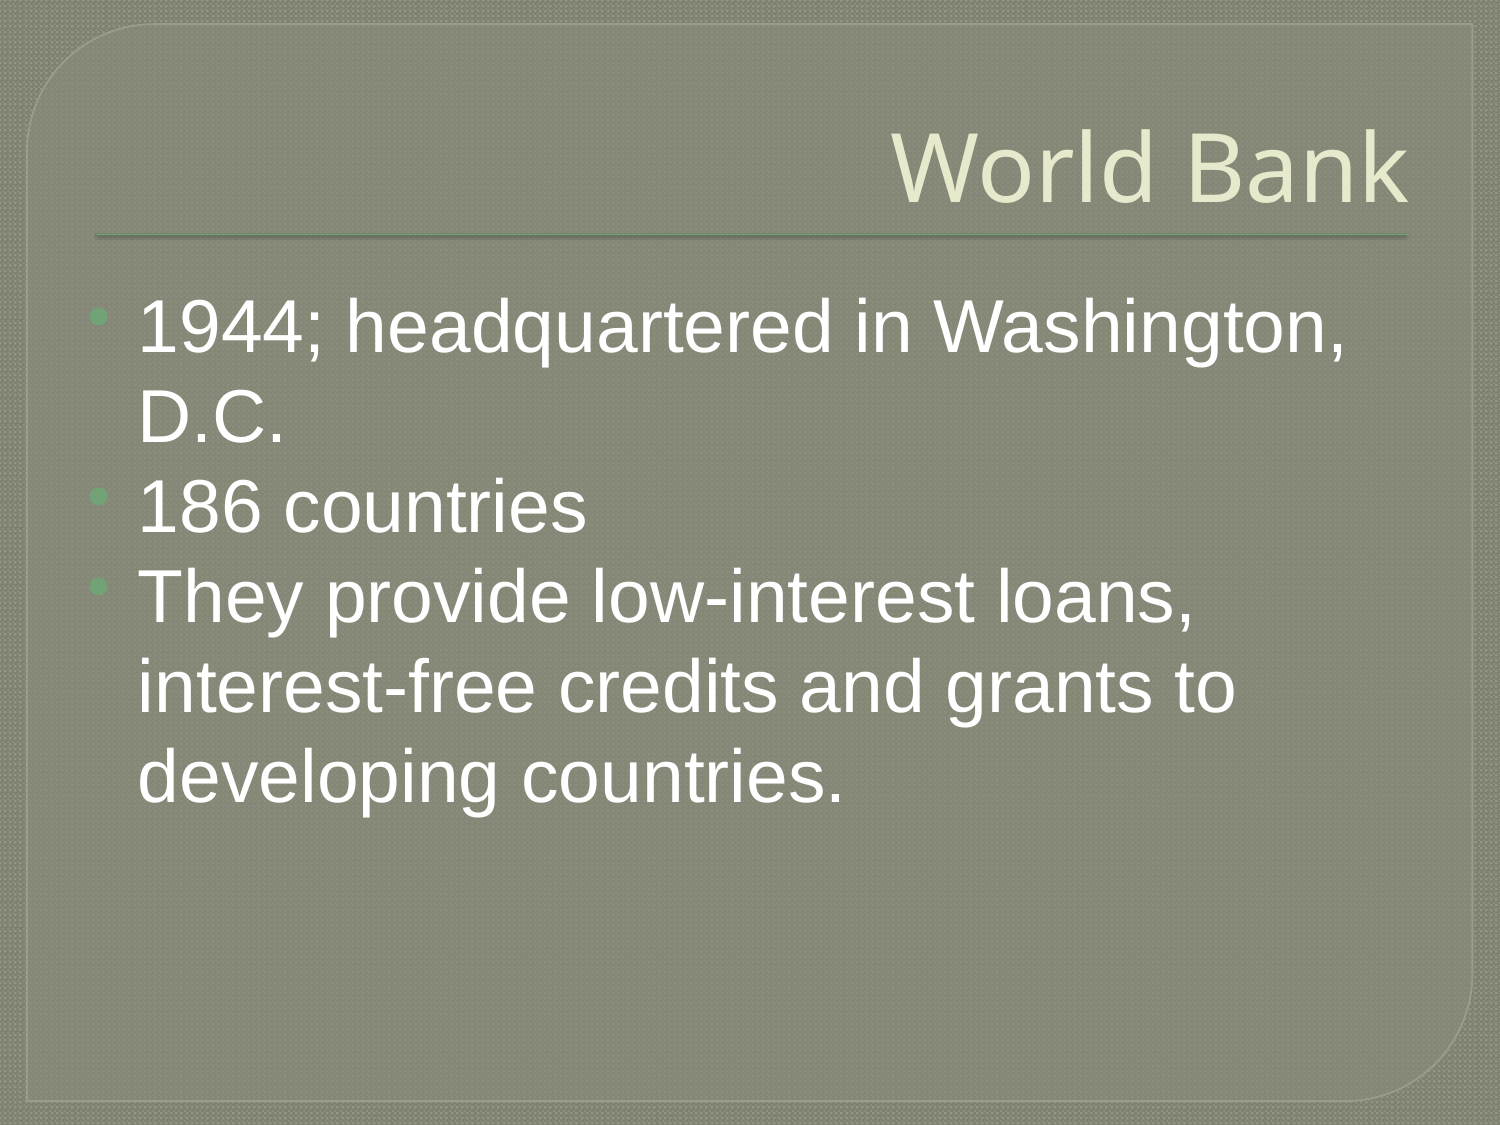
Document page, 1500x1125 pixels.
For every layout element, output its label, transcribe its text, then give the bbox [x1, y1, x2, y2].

list 1944; headquartered in Washington, D.C. 186 countries They provide low-interest loans, interest-free credits and grants to developing countries. [75, 270, 1425, 1125]
title World Bank [75, 41, 1425, 230]
